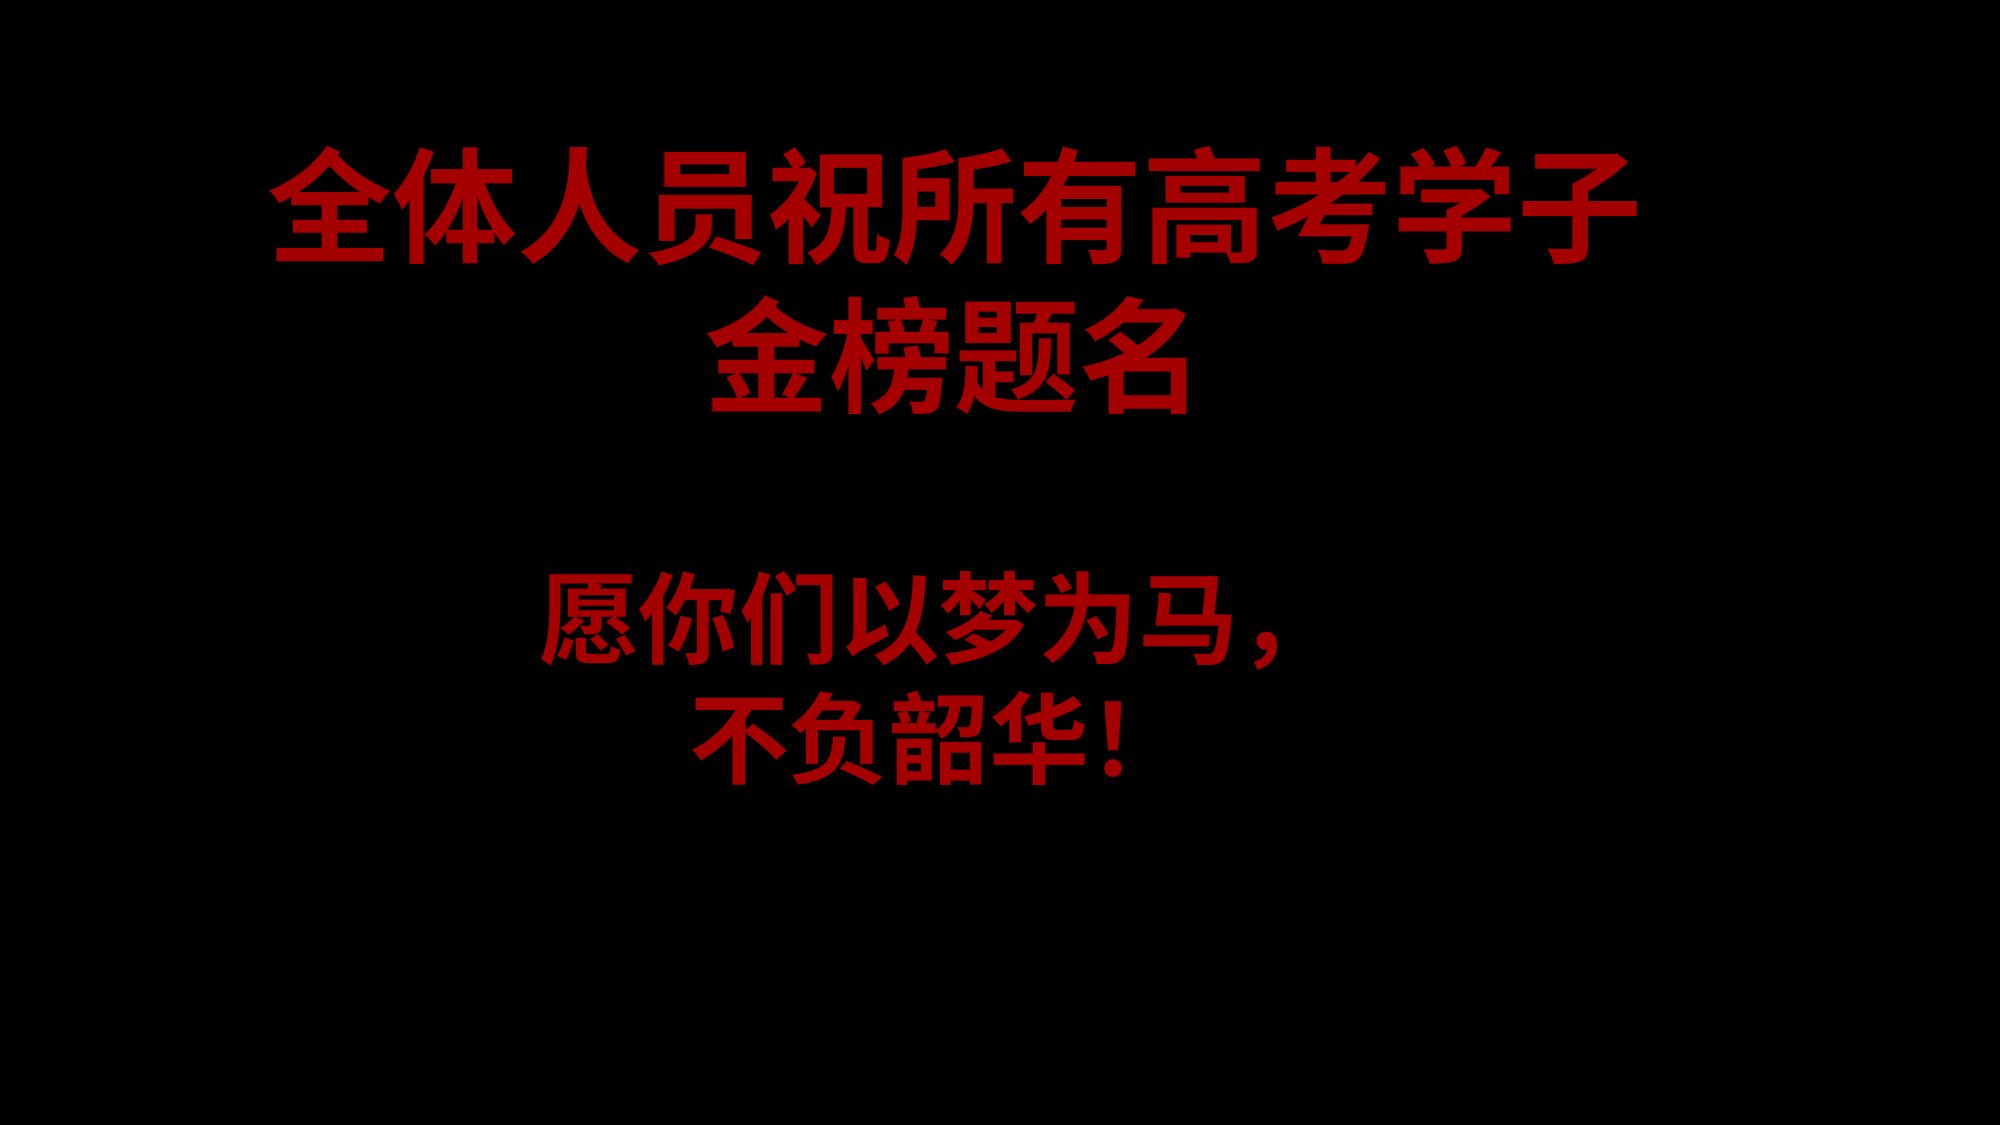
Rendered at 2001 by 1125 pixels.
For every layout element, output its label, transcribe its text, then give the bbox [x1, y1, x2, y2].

text_box 全体人员祝所有高考学子 金榜题名 [177, 121, 1733, 436]
text_box 愿你们以梦为马， 不负韶华！ [462, 548, 1416, 804]
